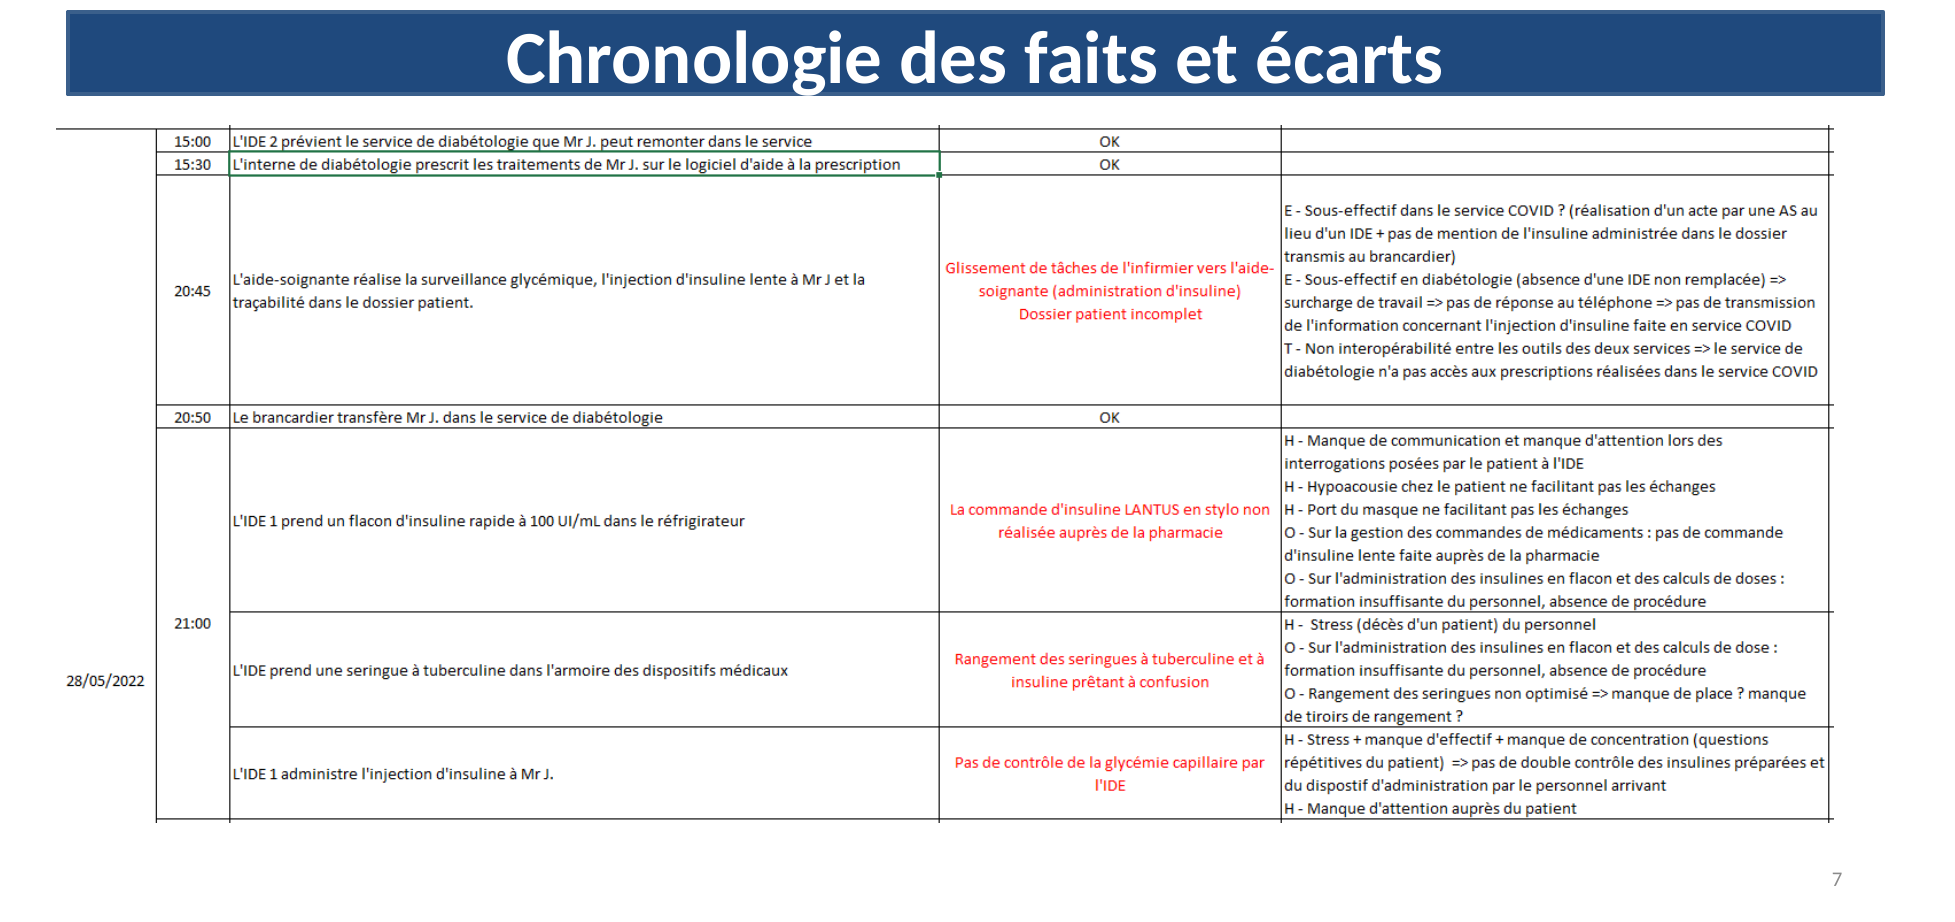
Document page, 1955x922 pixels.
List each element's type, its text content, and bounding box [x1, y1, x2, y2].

picture [55, 125, 1834, 823]
slide_number 7 [1401, 853, 1858, 904]
text_box Chronologie des faits et écarts [66, 10, 1885, 96]
